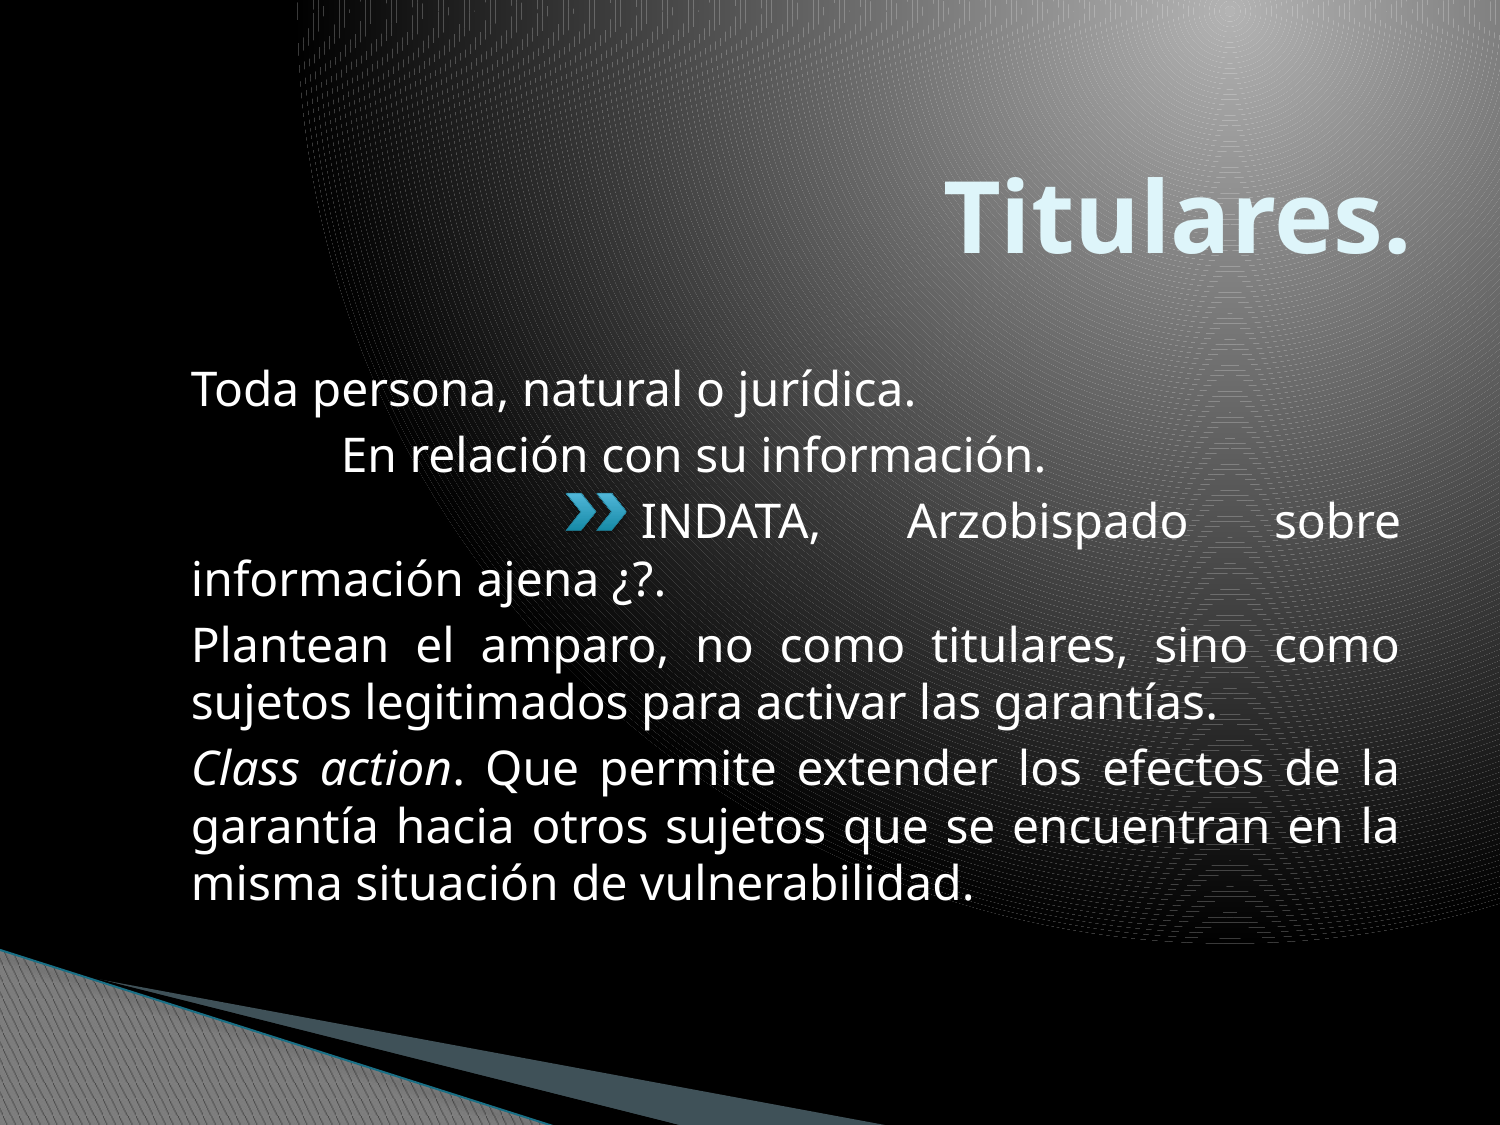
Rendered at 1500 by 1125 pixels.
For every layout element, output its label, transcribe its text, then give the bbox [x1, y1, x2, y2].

title Titulares. [152, 105, 1428, 282]
picture [0, 952, 543, 1125]
list Toda persona, natural o jurídica. En relación con su información. INDATA, Arzobispado sobre información ajena ¿?. Plantean el amparo, no como titulares, sino como sujetos legitimados para activar las garantías. Class action. Que permite extender los efectos de la garantía hacia otros sujetos que se encuentran en la misma situación de vulnerabilidad. [175, 351, 1417, 985]
